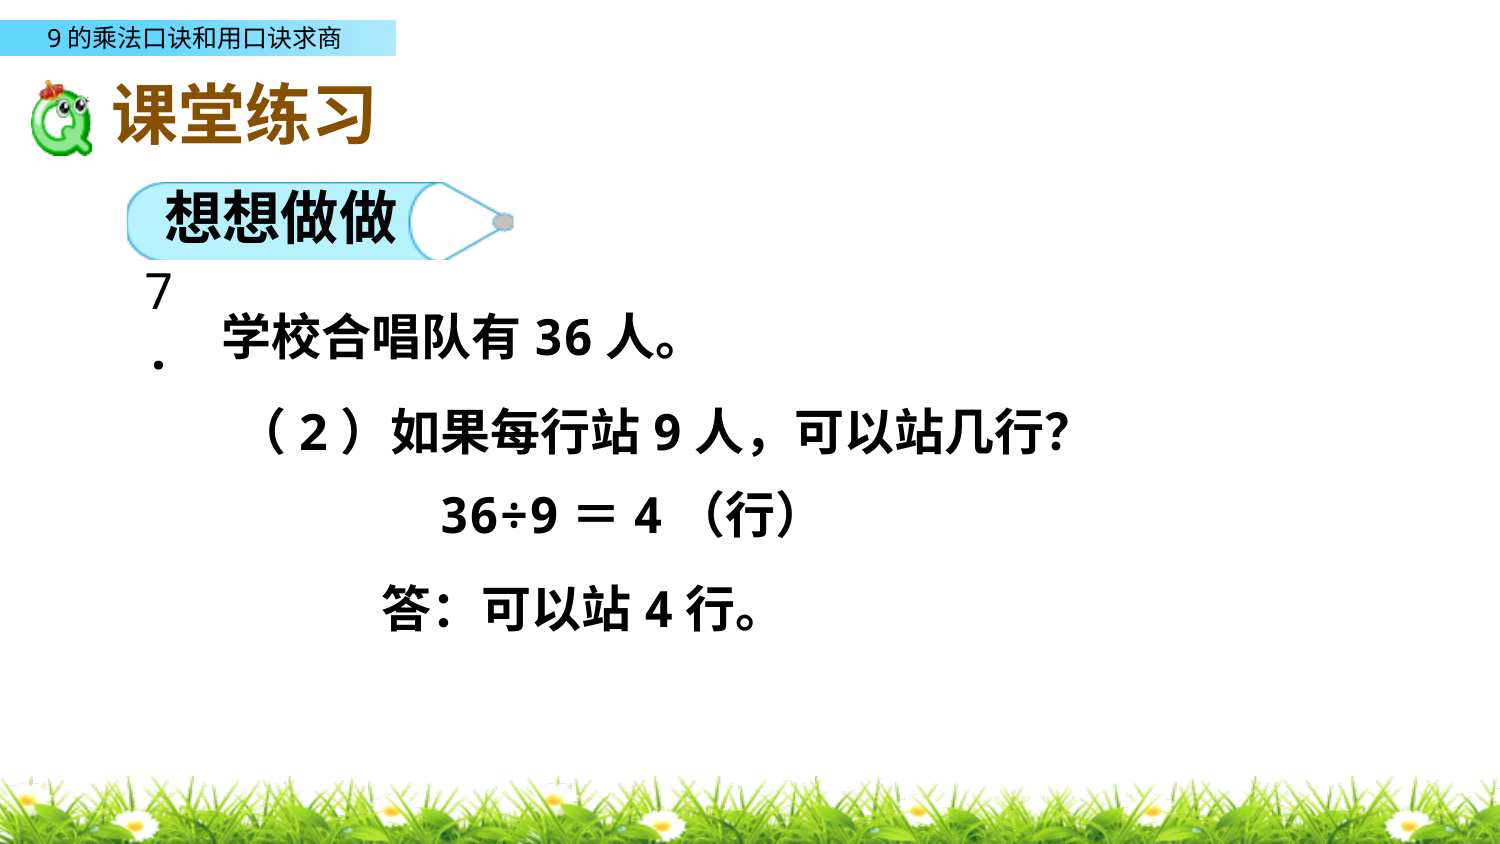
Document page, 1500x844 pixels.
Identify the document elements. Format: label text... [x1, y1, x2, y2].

text_box 36÷9＝4（行） [419, 476, 846, 551]
picture [0, 776, 1500, 844]
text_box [126, 173, 514, 260]
text_box 学校合唱队有36人。 [206, 268, 1283, 373]
picture [31, 80, 92, 156]
text_box （2）如果每行站9人，可以站几行？ [221, 363, 1298, 469]
text_box 课堂练习 [100, 67, 404, 159]
text_box 答：可以站4行。 [367, 570, 802, 646]
text_box 7. [129, 284, 206, 354]
